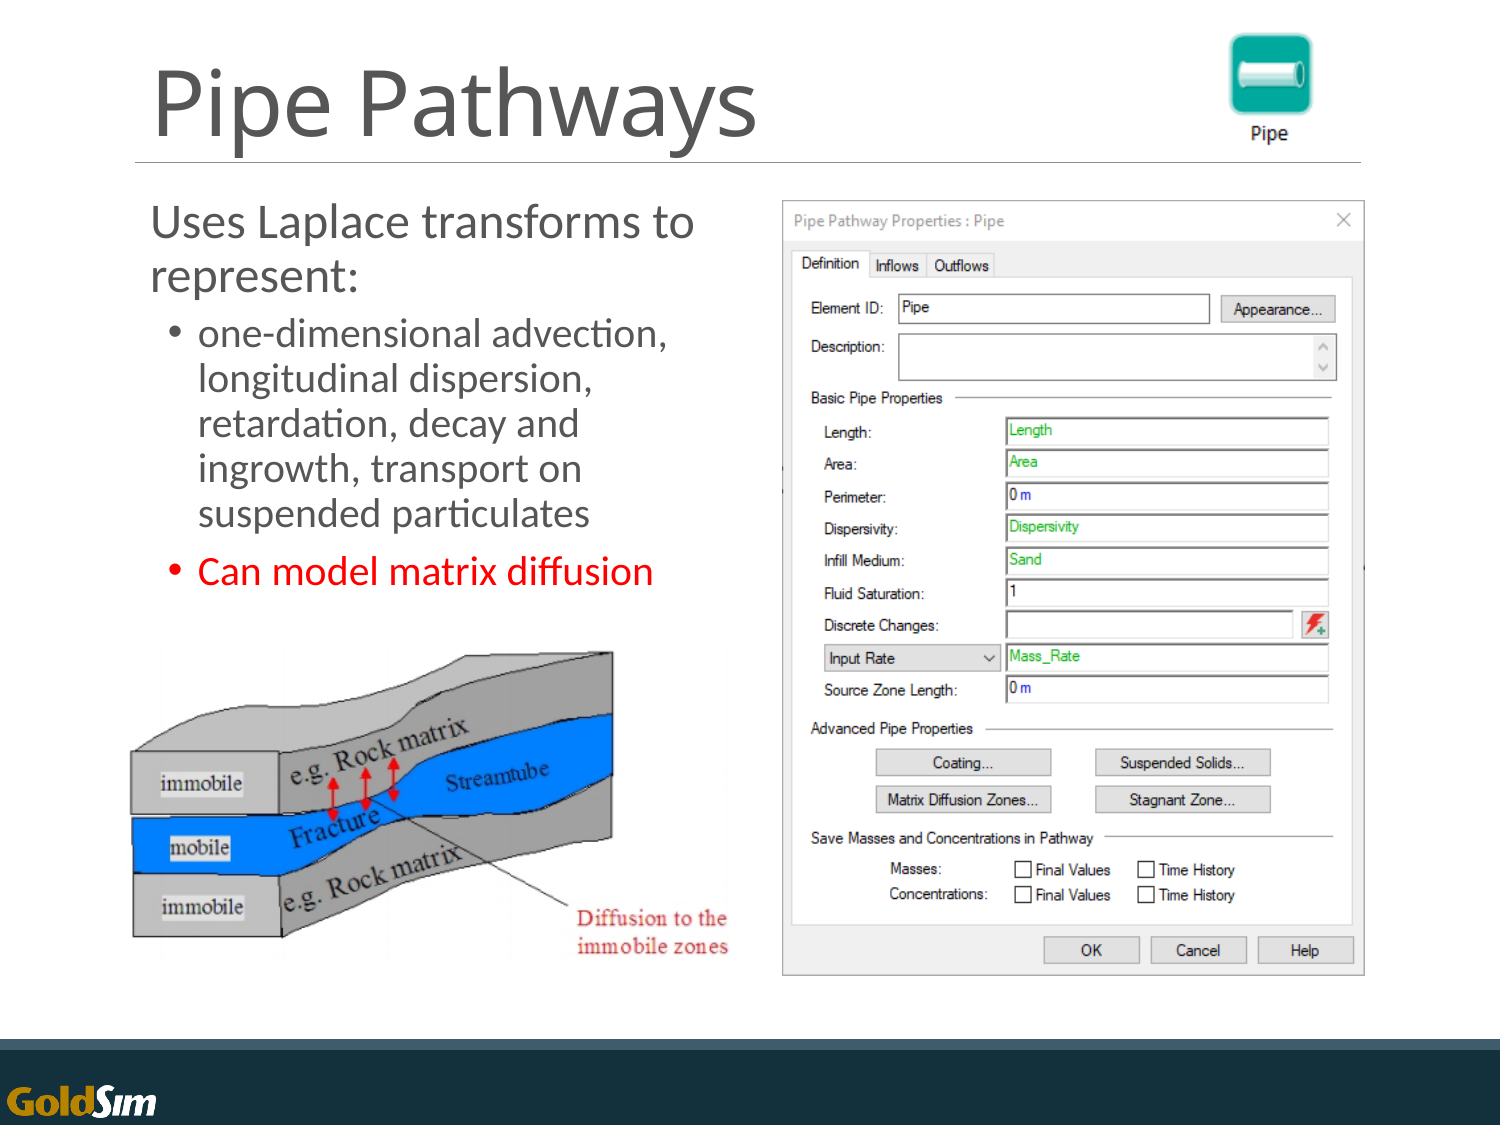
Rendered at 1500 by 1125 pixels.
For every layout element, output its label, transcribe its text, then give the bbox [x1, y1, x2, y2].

picture [7, 1085, 156, 1118]
picture [1219, 25, 1322, 150]
list Uses Laplace transforms to represent: one-dimensional advection, longitudinal dispersion, retardation, decay and ingrowth, transport on suspended particulates Can model matrix diffusion [135, 187, 718, 644]
picture [782, 199, 1366, 977]
title Pipe Pathways [135, 24, 1373, 163]
picture [122, 647, 731, 964]
